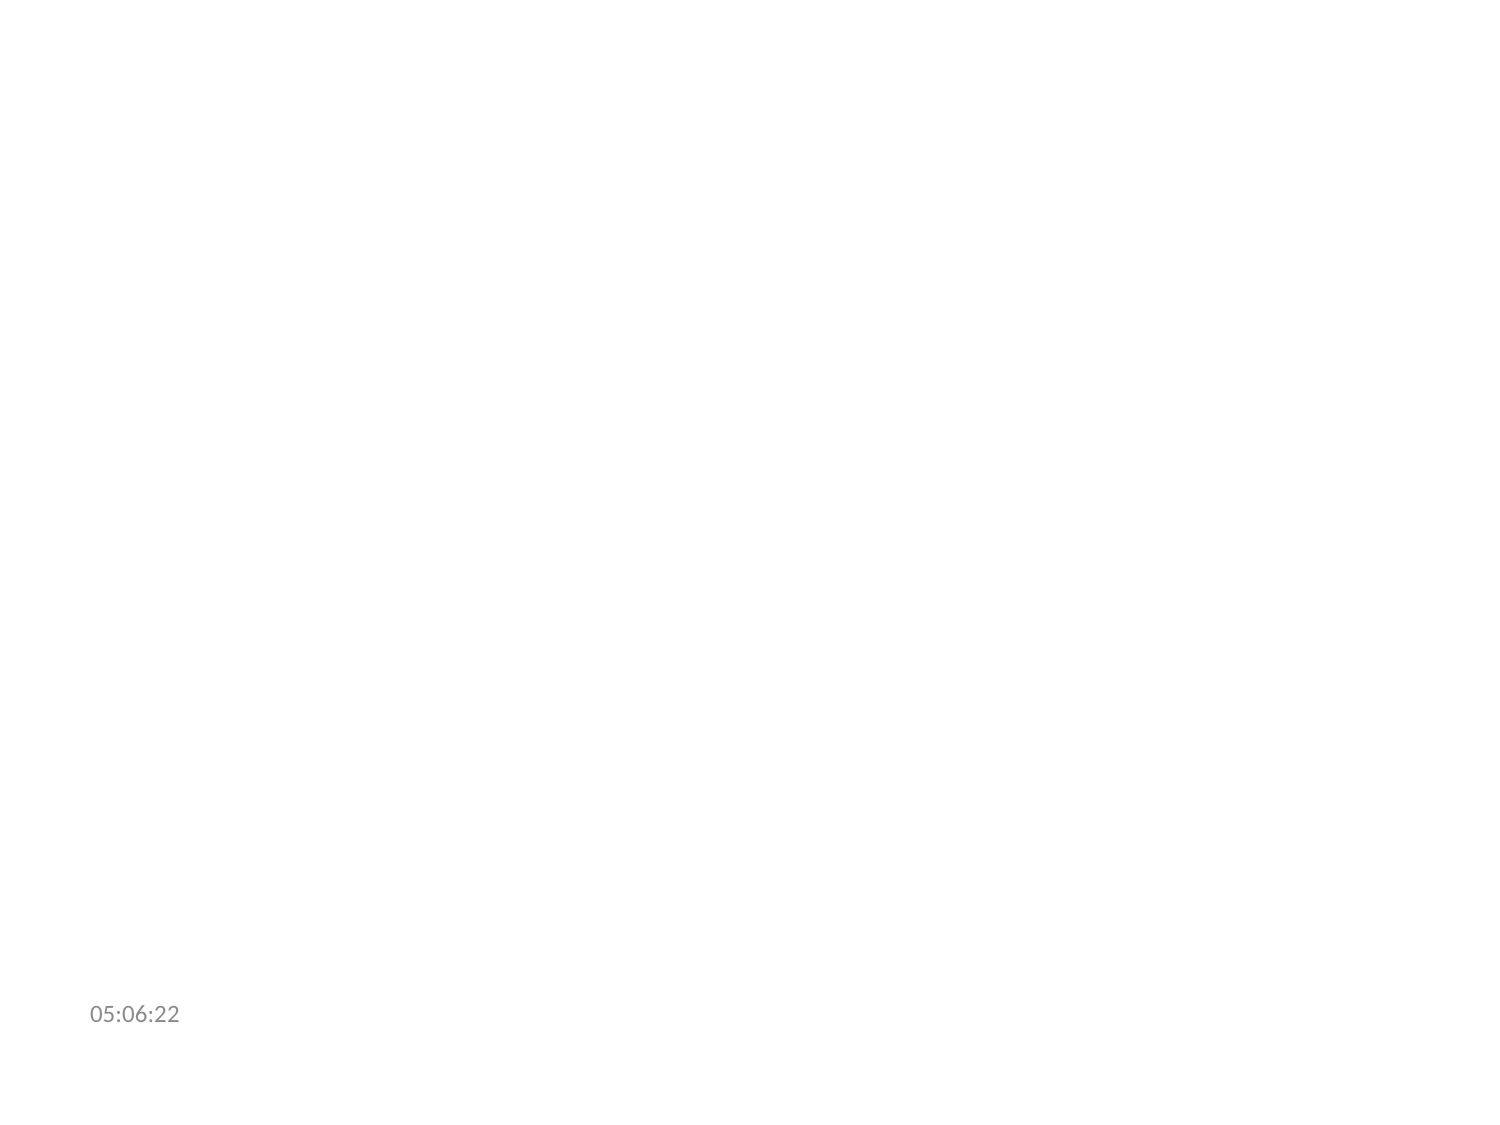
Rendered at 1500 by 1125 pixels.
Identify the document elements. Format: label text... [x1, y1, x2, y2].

text_box 15:35:09 [75, 982, 425, 1043]
